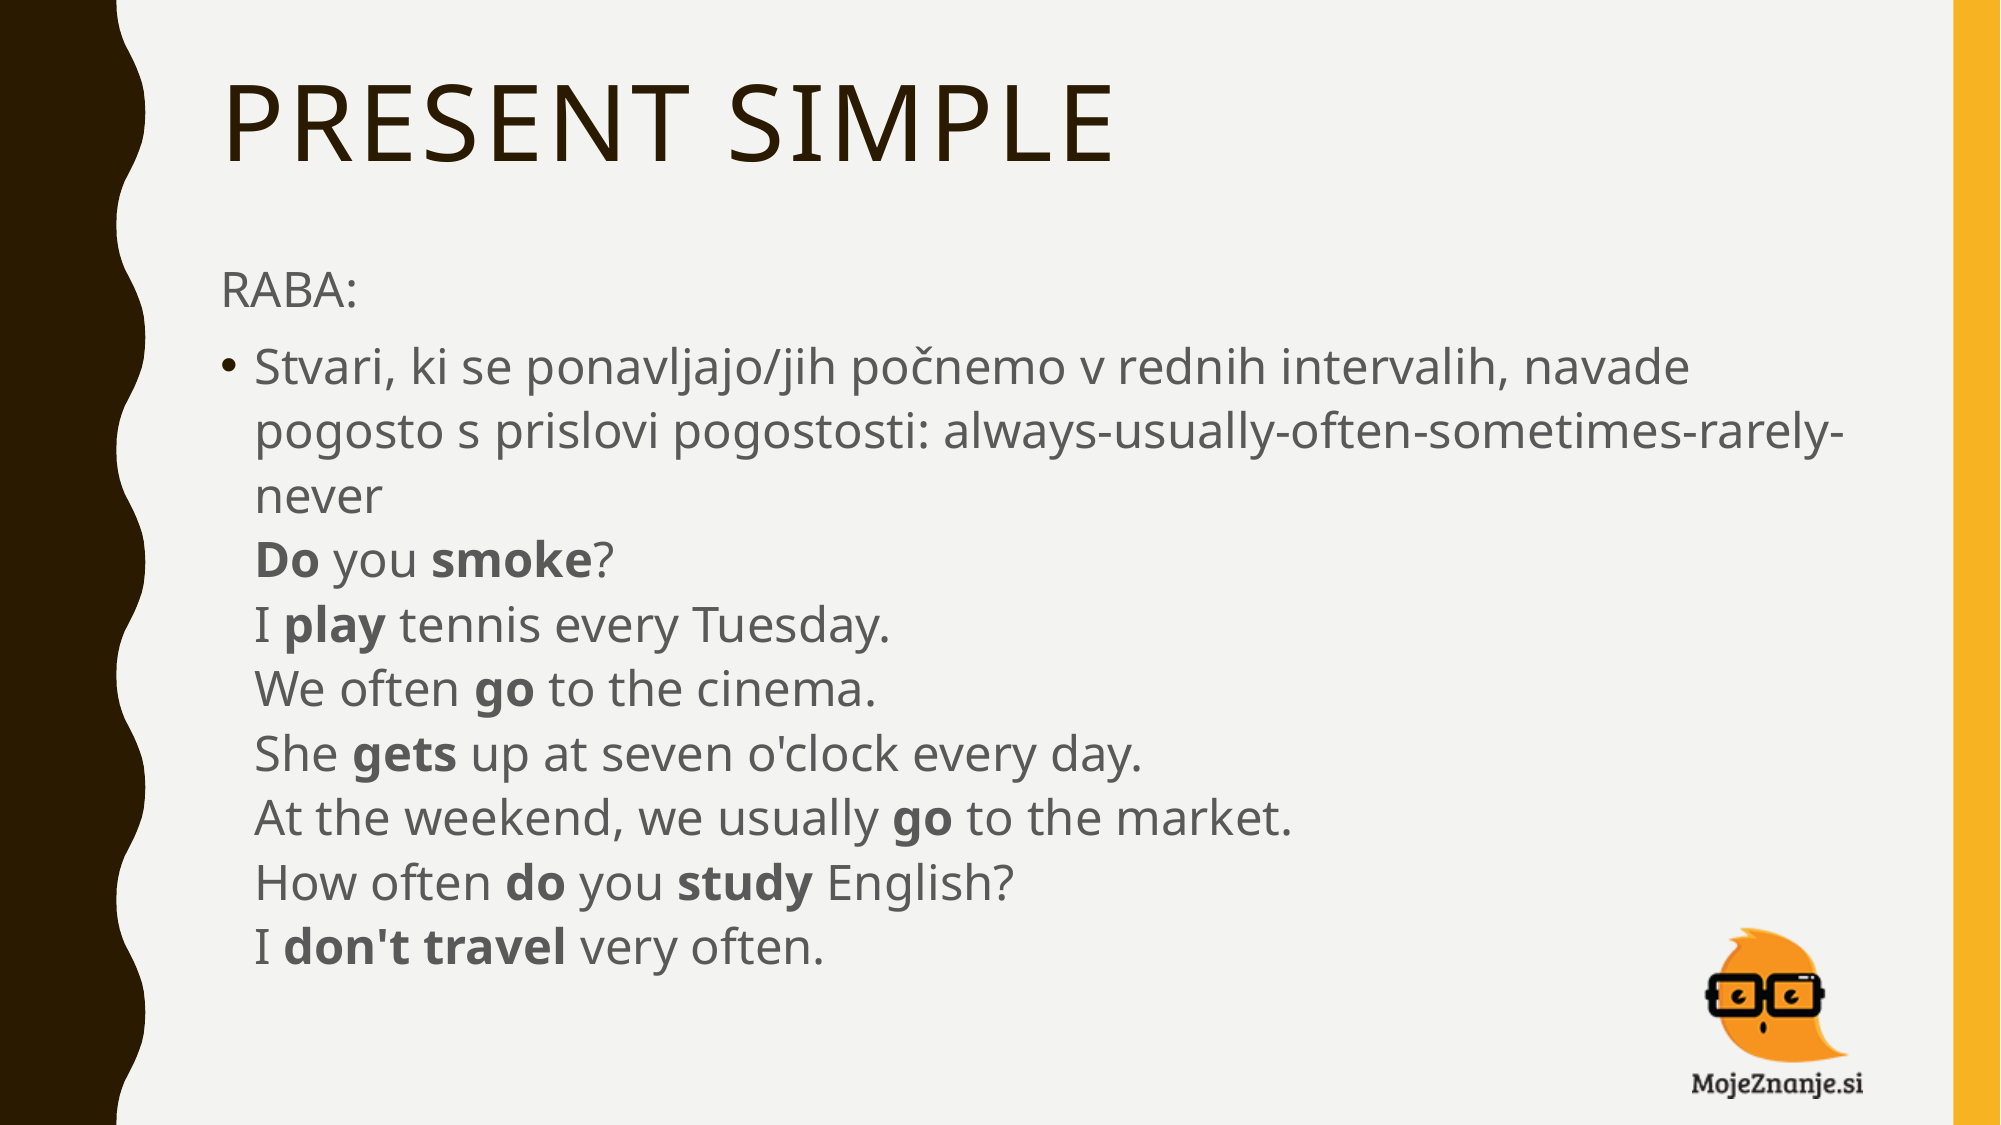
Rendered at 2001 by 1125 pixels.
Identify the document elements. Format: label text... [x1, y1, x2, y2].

list RABA: Stvari, ki se ponavljajo/jih počnemo v rednih intervalih, navade pogosto s prislovi pogostosti: always-usually-often-sometimes-rarely-never Do you smoke? I play tennis every Tuesday. We often go to the cinema. She gets up at seven o'clock every day. At the weekend, we usually go to the market. How often do you study English? I don't travel very often. [205, 245, 1875, 983]
picture [1692, 983, 1863, 1099]
title PRESENT SIMPLE [205, 62, 1875, 245]
